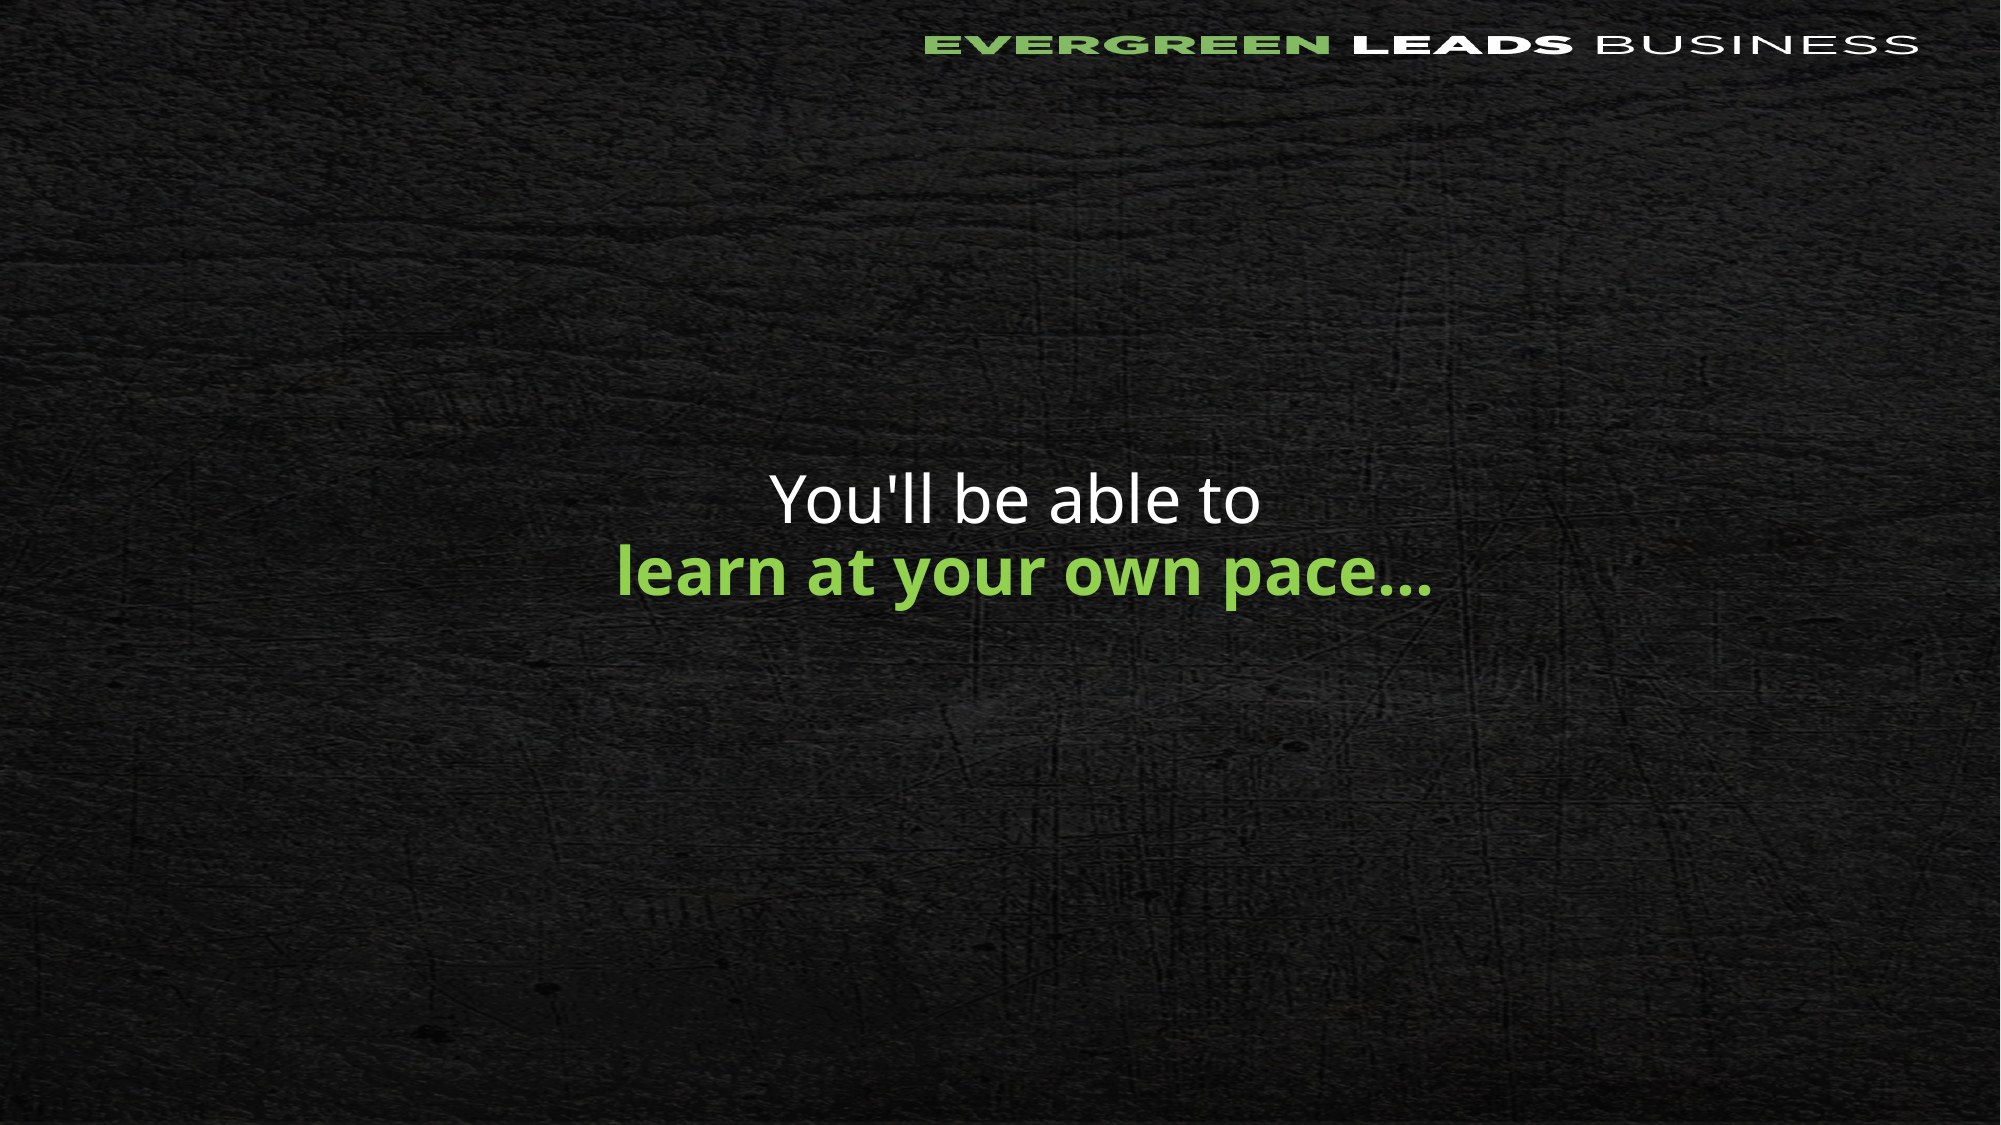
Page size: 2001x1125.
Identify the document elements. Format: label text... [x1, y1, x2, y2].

picture [0, 0, 2001, 1125]
title You'll be able to learn at your own pace… [275, 443, 1776, 618]
